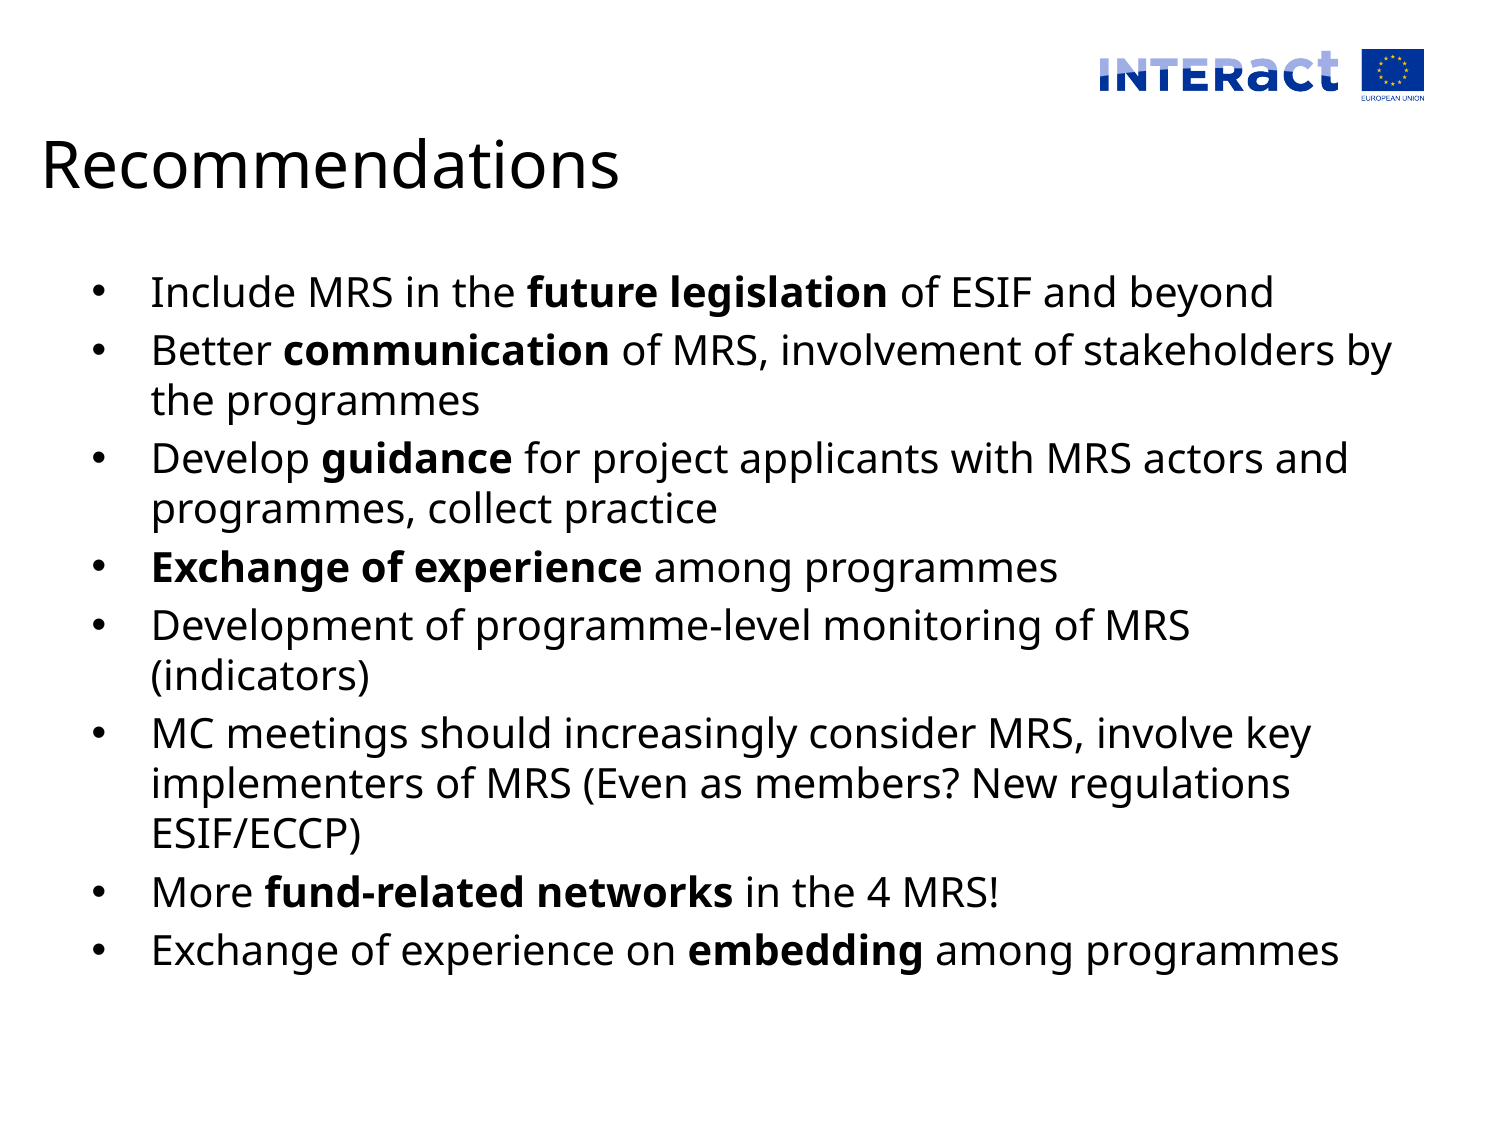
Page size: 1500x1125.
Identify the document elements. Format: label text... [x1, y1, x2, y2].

picture [1100, 49, 1424, 101]
list Include MRS in the future legislation of ESIF and beyond Better communication of MRS, involvement of stakeholders by the programmes Develop guidance for project applicants with MRS actors and programmes, collect practice Exchange of experience among programmes Development of programme-level monitoring of MRS (indicators) MC meetings should increasingly consider MRS, involve key implementers of MRS (Even as members? New regulations ESIF/ECCP) More fund-related networks in the 4 MRS! Exchange of experience on embedding among programmes [76, 258, 1424, 1097]
title Recommendations [40, 122, 1388, 203]
